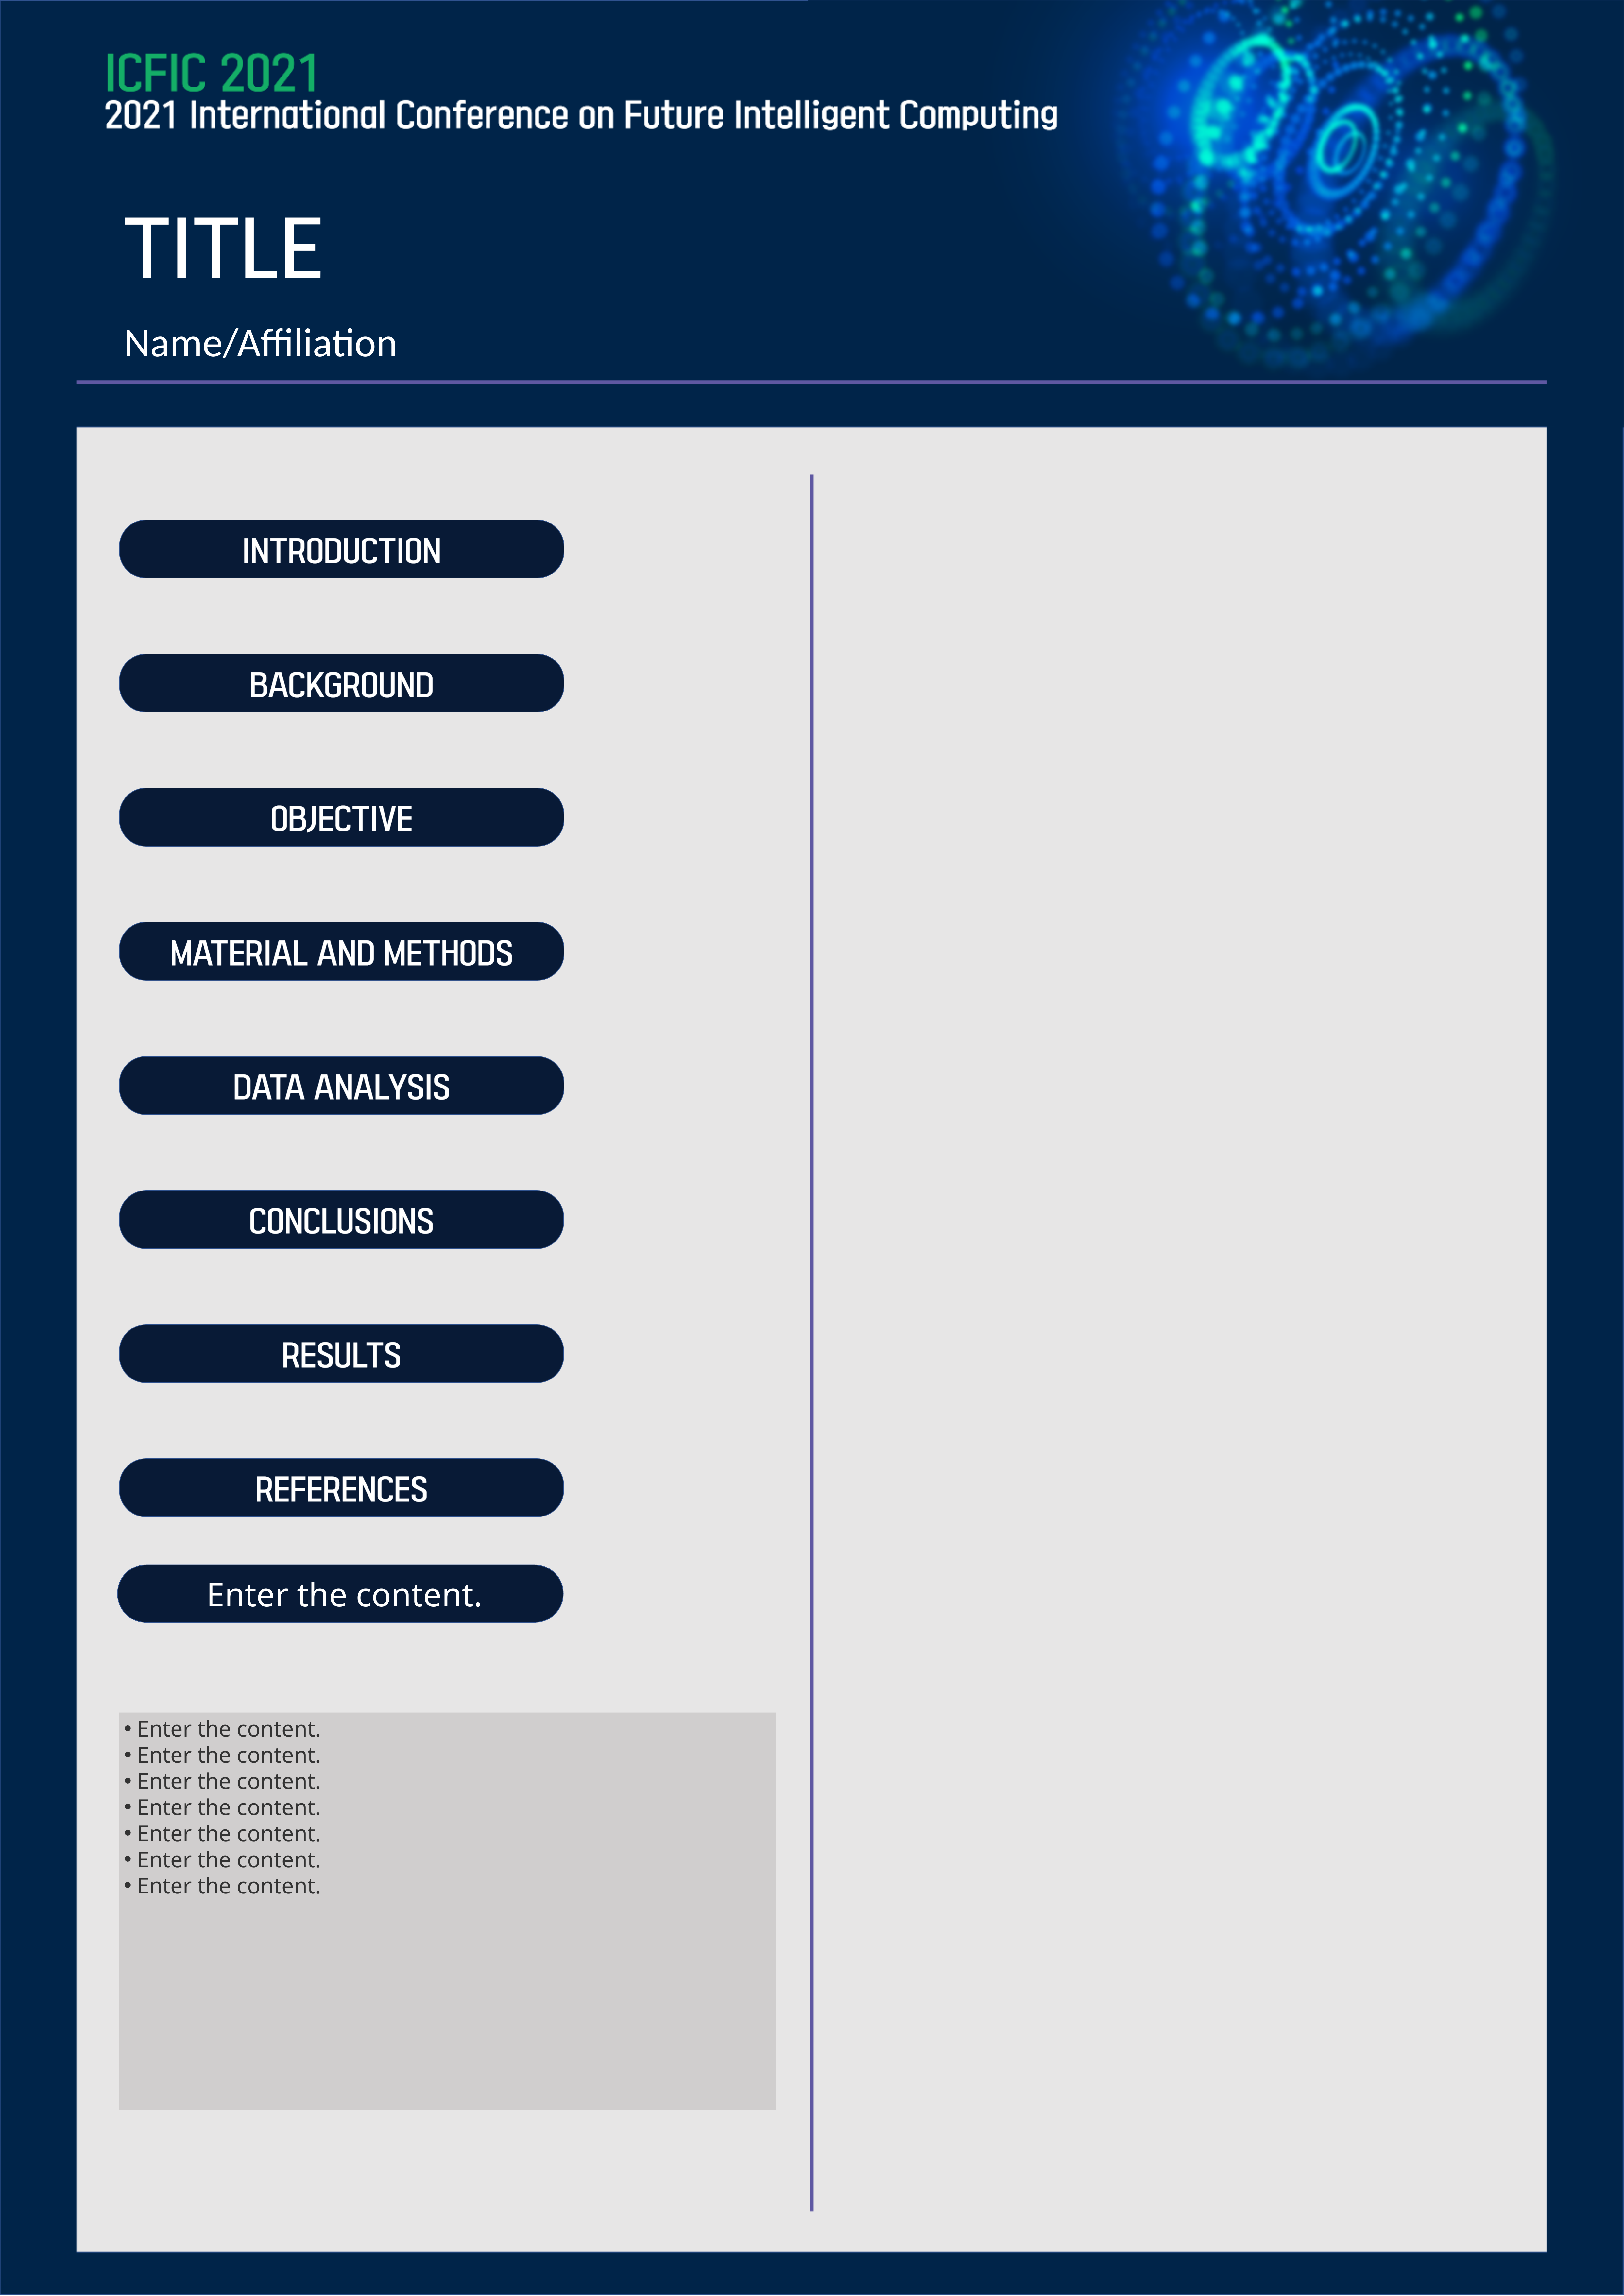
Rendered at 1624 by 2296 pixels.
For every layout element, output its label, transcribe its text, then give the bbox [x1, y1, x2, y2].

text_box Enter the content. Enter the content. Enter the content. Enter the content. Enter the content. Enter the content. Enter the content. [119, 1712, 777, 2110]
picture [1284, 20, 1292, 27]
text_box TITLE [119, 181, 444, 300]
picture [1290, 1, 1299, 7]
text_box Name/Affiliation [119, 313, 1212, 368]
text_box Enter the content. [117, 1564, 564, 1623]
picture [1279, 6, 1289, 16]
picture [0, 0, 1624, 2295]
